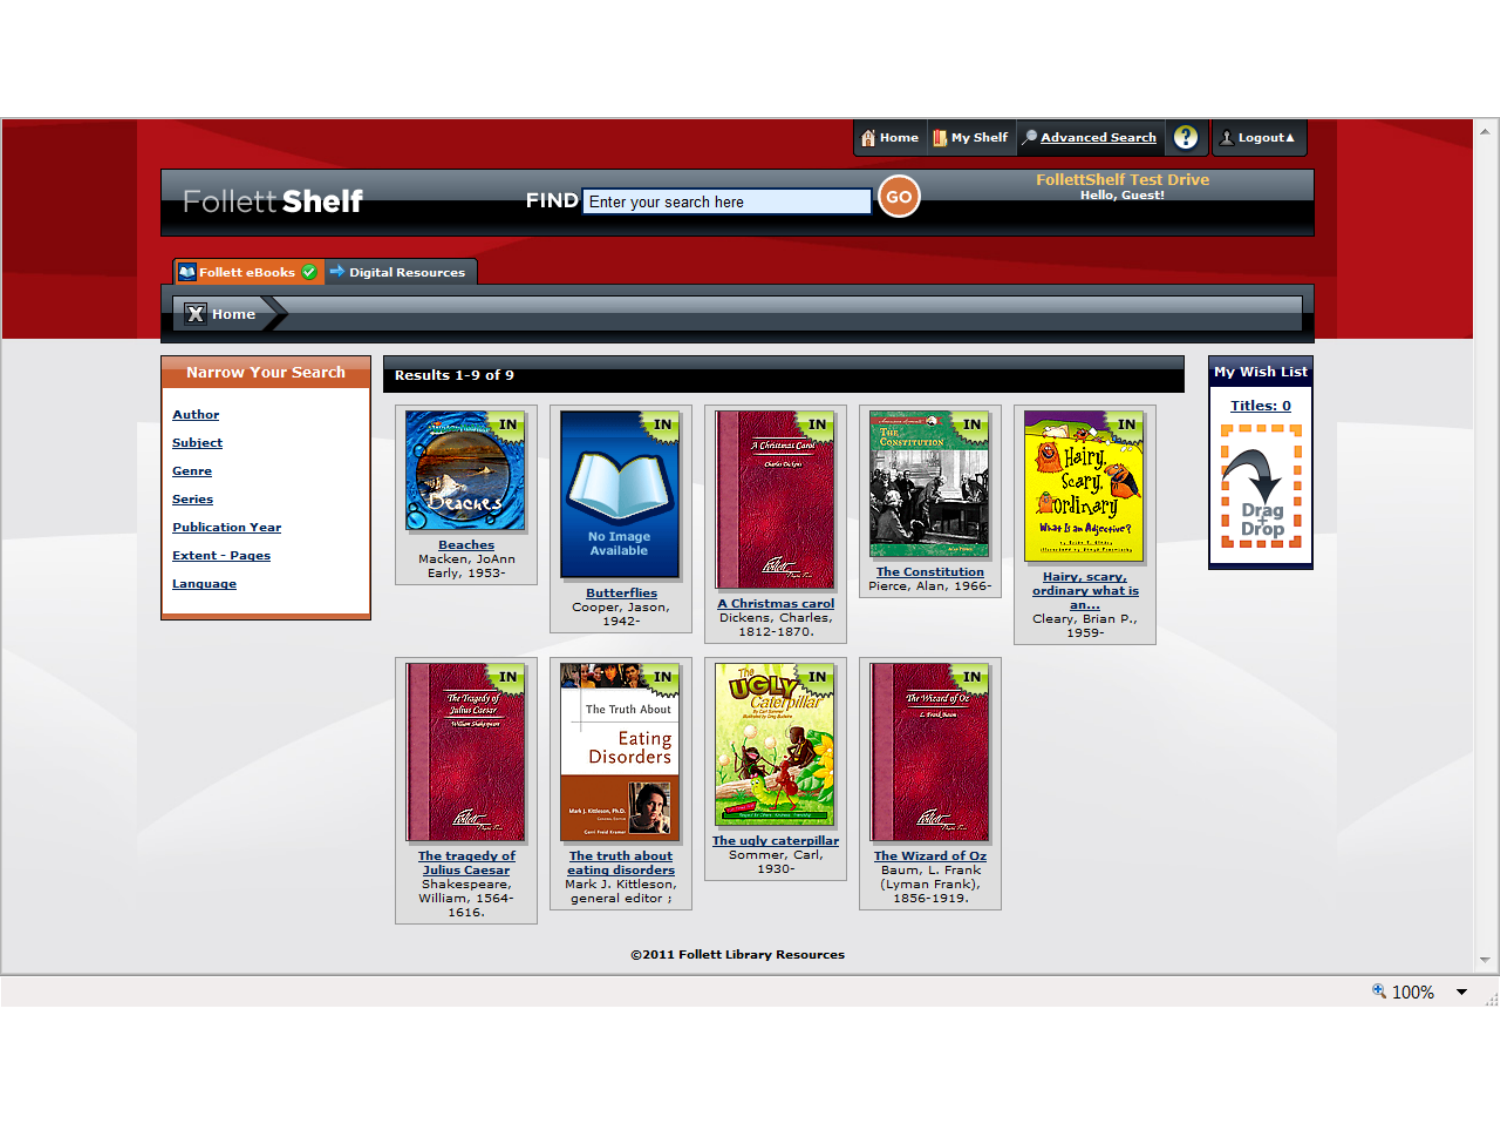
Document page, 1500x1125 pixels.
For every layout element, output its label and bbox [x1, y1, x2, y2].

picture [0, 117, 1500, 1008]
